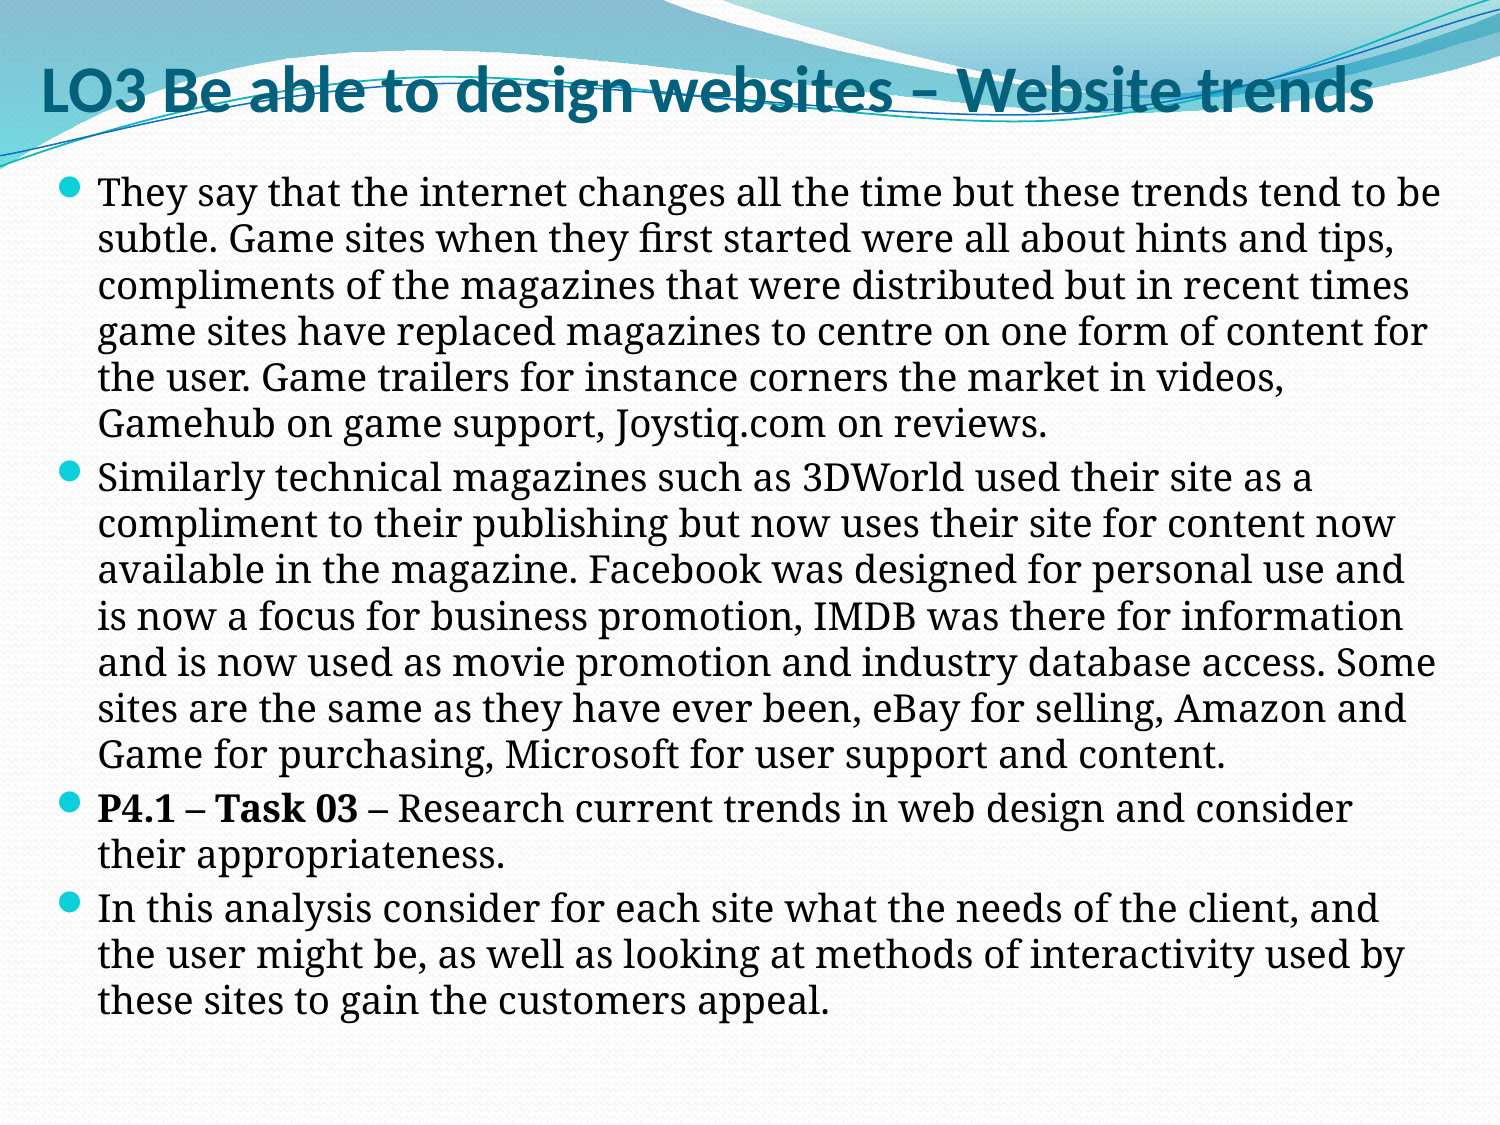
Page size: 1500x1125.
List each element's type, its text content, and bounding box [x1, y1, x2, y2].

title LO3 Be able to design websites – Website trends [41, 30, 1459, 126]
list They say that the internet changes all the time but these trends tend to be subtle. Game sites when they first started were all about hints and tips, compliments of the magazines that were distributed but in recent times game sites have replaced magazines to centre on one form of content for the user. Game trailers for instance corners the market in videos, Gamehub on game support, Joystiq.com on reviews. Similarly technical magazines such as 3DWorld used their site as a compliment to their publishing but now uses their site for content now available in the magazine. Facebook was designed for personal use and is now a focus for business promotion, IMDB was there for information and is now used as movie promotion and industry database access. Some sites are the same as they have ever been, eBay for selling, Amazon and Game for purchasing, Microsoft for user support and content. P4.1 – Task 03 – Research current trends in web design and consider their appropriateness. In this analysis consider for each site what the needs of the client, and the user might be, as well as looking at methods of interactivity used by these sites to gain the customers appeal. [41, 160, 1459, 1083]
